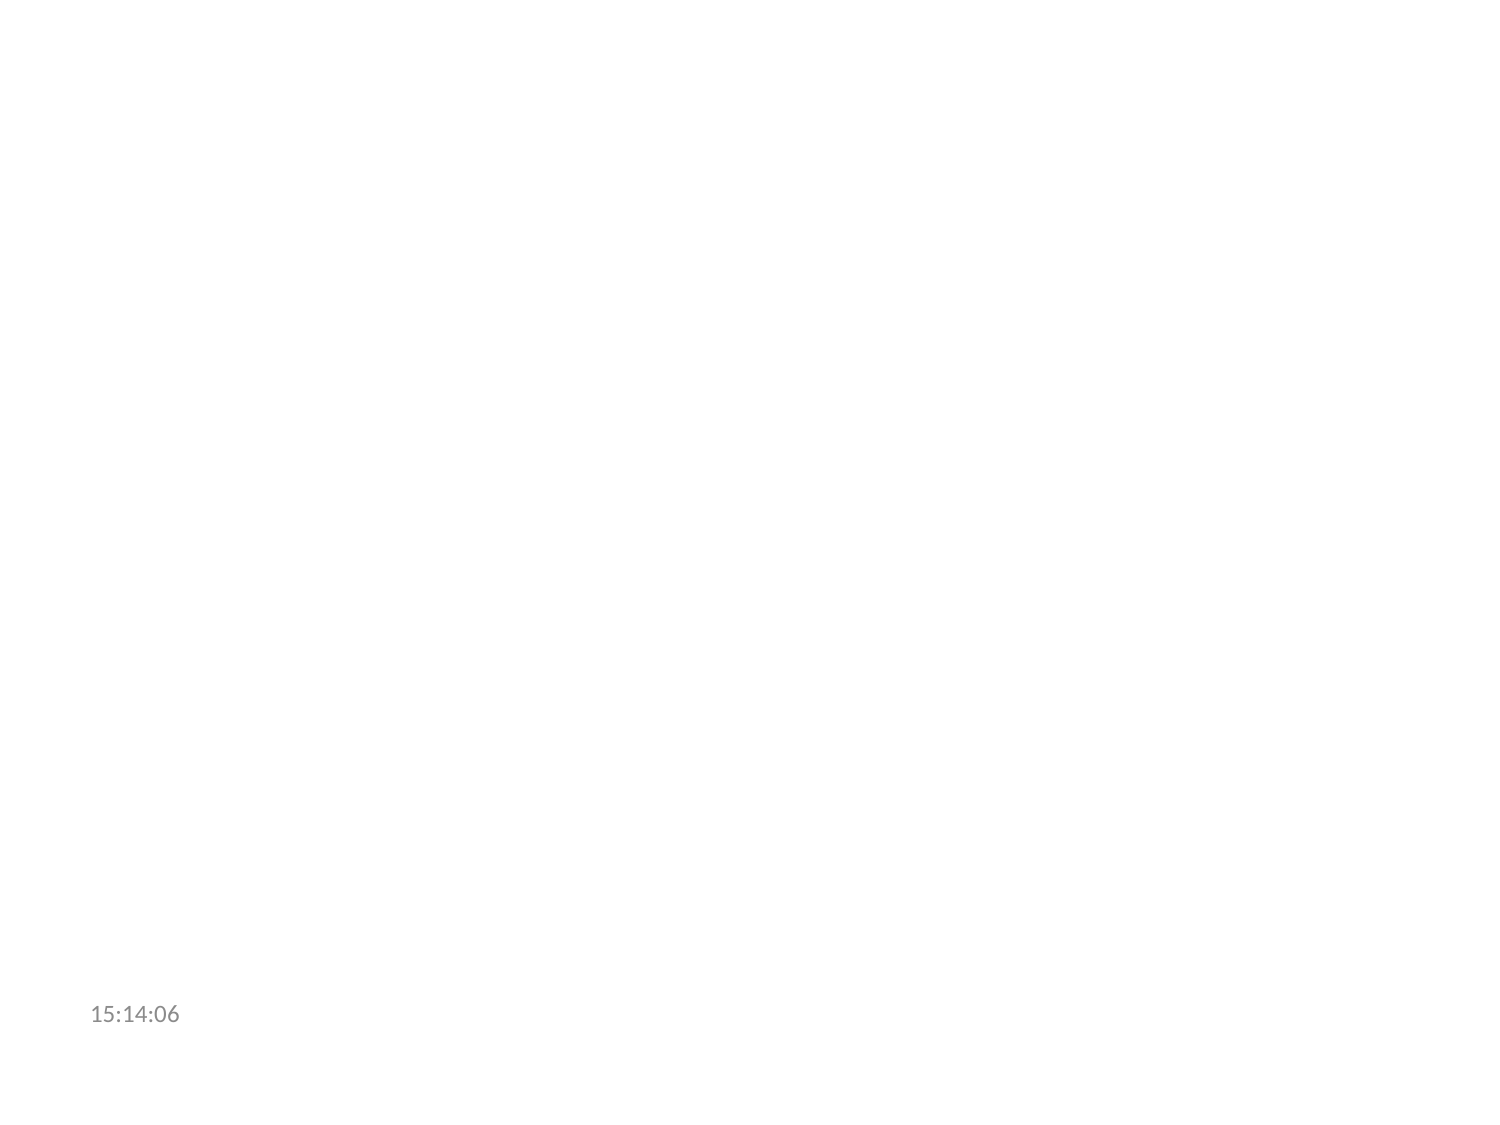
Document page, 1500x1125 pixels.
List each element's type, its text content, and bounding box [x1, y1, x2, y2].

text_box 15:35:09 [75, 982, 425, 1043]
